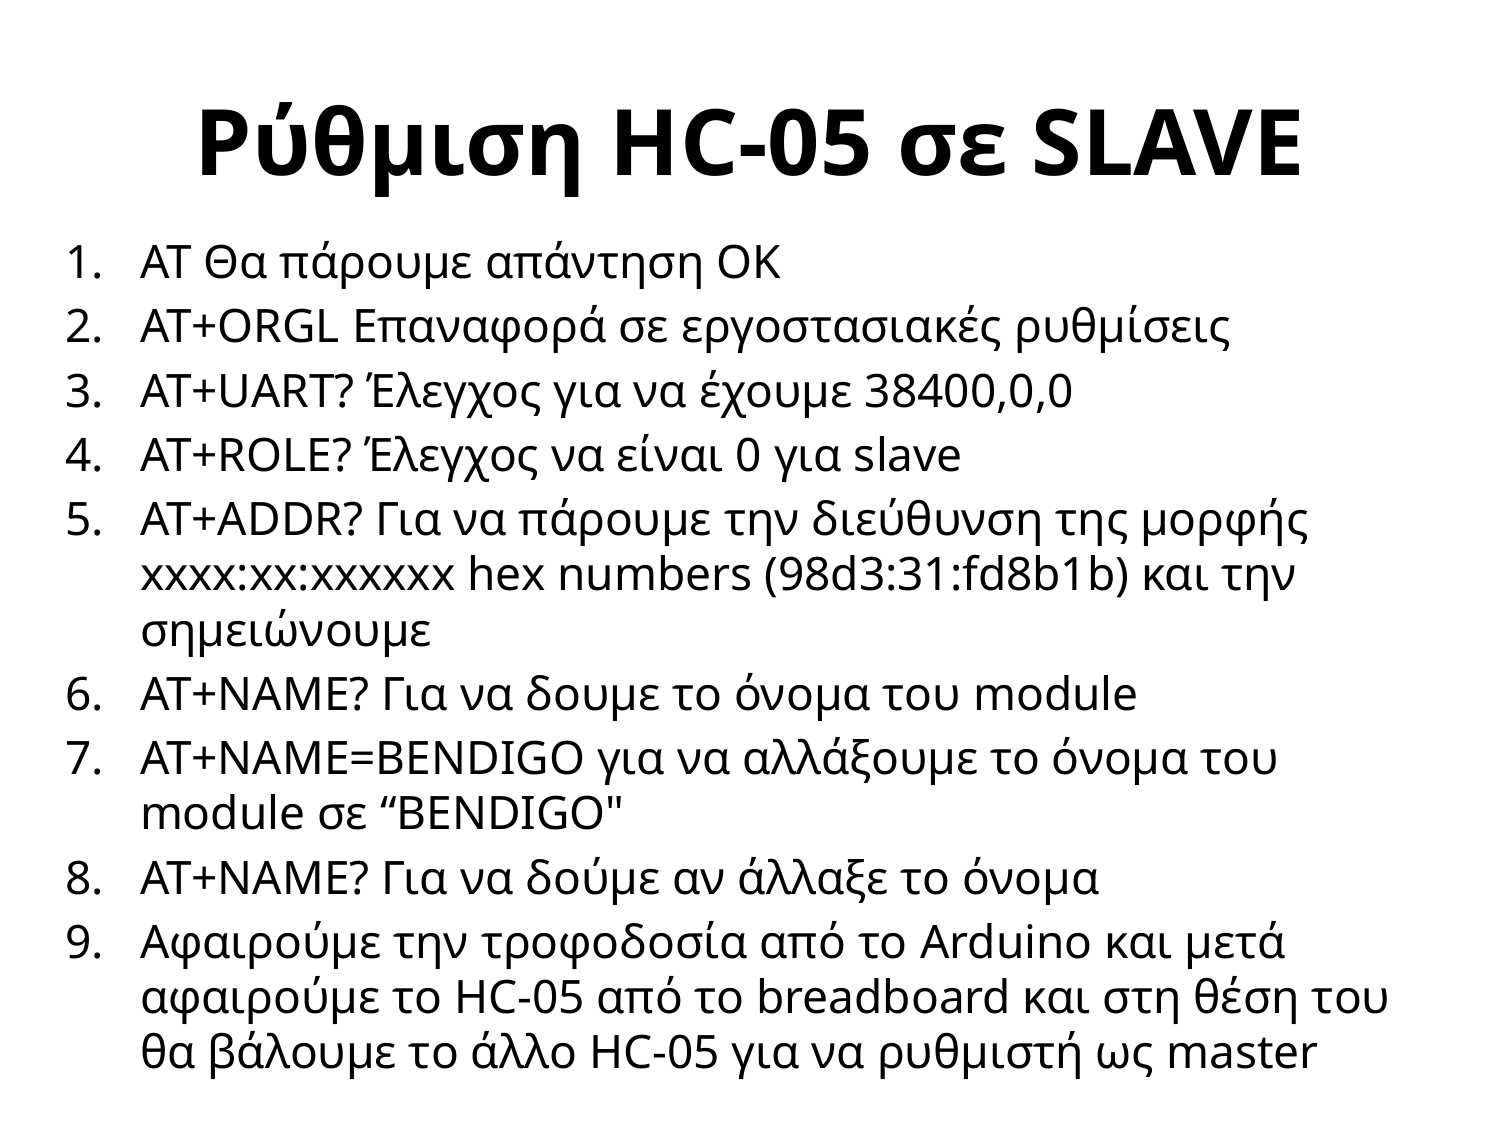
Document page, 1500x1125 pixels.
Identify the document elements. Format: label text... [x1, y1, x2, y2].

title Ρύθμιση HC-05 σε SLAVE [75, 45, 1425, 224]
list AT Θα πάρουμε απάντηση ΟΚ AT+ORGL Επαναφορά σε εργοστασιακές ρυθμίσεις AT+UART? Έλεγχος για να έχουμε 38400,0,0 AT+ROLE? Έλεγχος να είναι 0 για slave AT+ADDR? Για να πάρουμε την διεύθυνση της μορφής xxxx:xx:xxxxxx hex numbers (98d3:31:fd8b1b) και την σημειώνουμε AT+NAME? Για να δουμε το όνομα του module AT+NAME=BENDIGO για να αλλάξουμε το όνομα του module σε “BENDIGO" AT+NAME? Για να δούμε αν άλλαξε το όνομα Αφαιρούμε την τροφοδοσία από το Arduino και μετά αφαιρούμε το HC-05 από το breadboard και στη θέση του θα βάλουμε το άλλο HC-05 για να ρυθμιστή ως master [50, 224, 1438, 1100]
